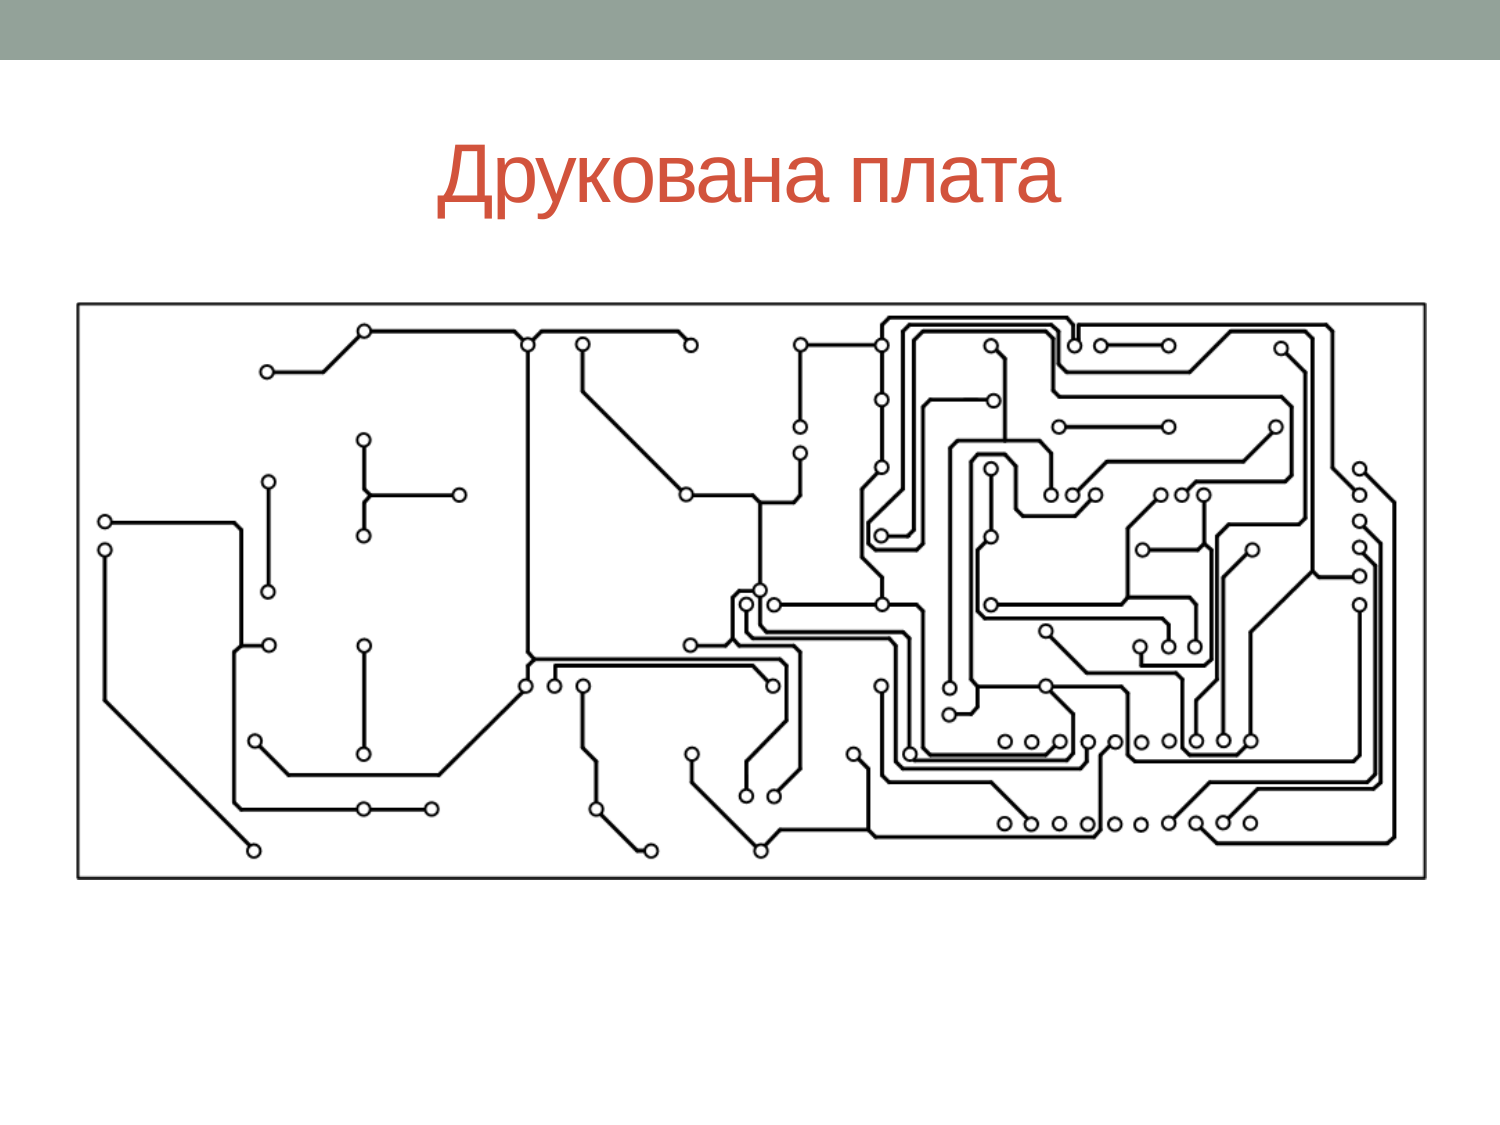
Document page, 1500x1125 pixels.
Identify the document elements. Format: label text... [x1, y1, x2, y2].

title Друкована плата [75, 87, 1425, 250]
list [76, 302, 1427, 880]
